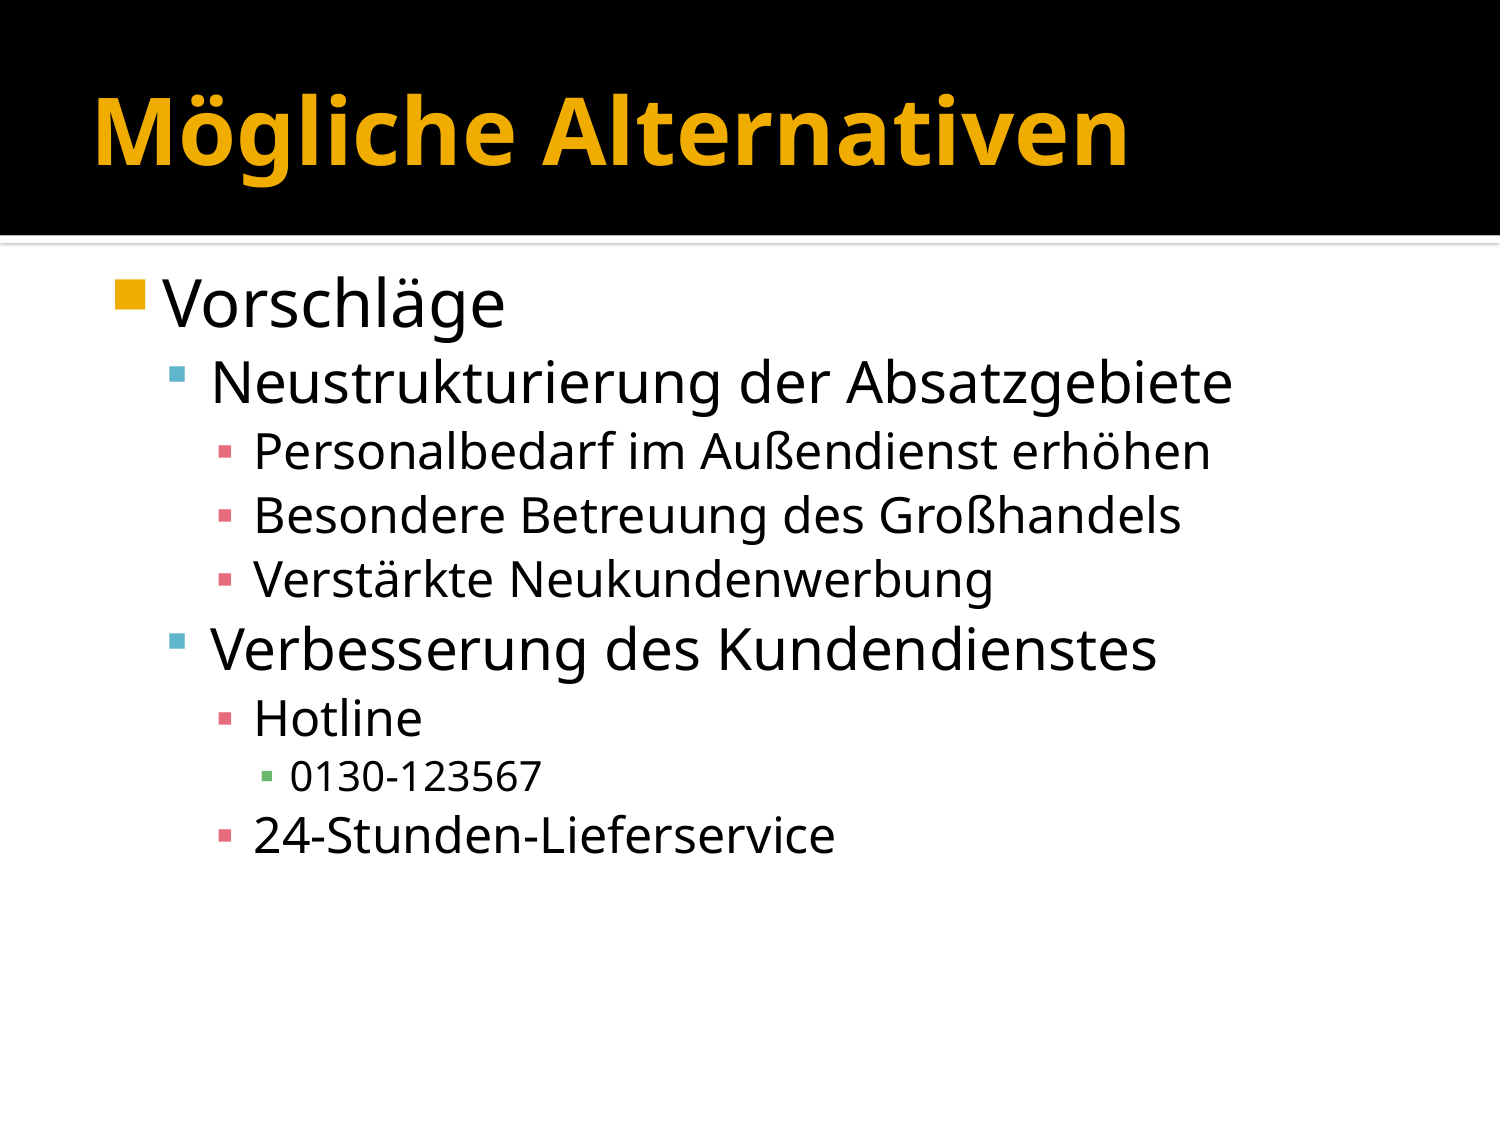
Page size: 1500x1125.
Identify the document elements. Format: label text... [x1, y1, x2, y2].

list Vorschläge Neustrukturierung der Absatzgebiete Personalbedarf im Außendienst erhöhen Besondere Betreuung des Großhandels Verstärkte Neukundenwerbung Verbesserung des Kundendienstes Hotline 0130-123567 24-Stunden-Lieferservice [75, 262, 1425, 1034]
title Mögliche Alternativen [75, 24, 1425, 231]
